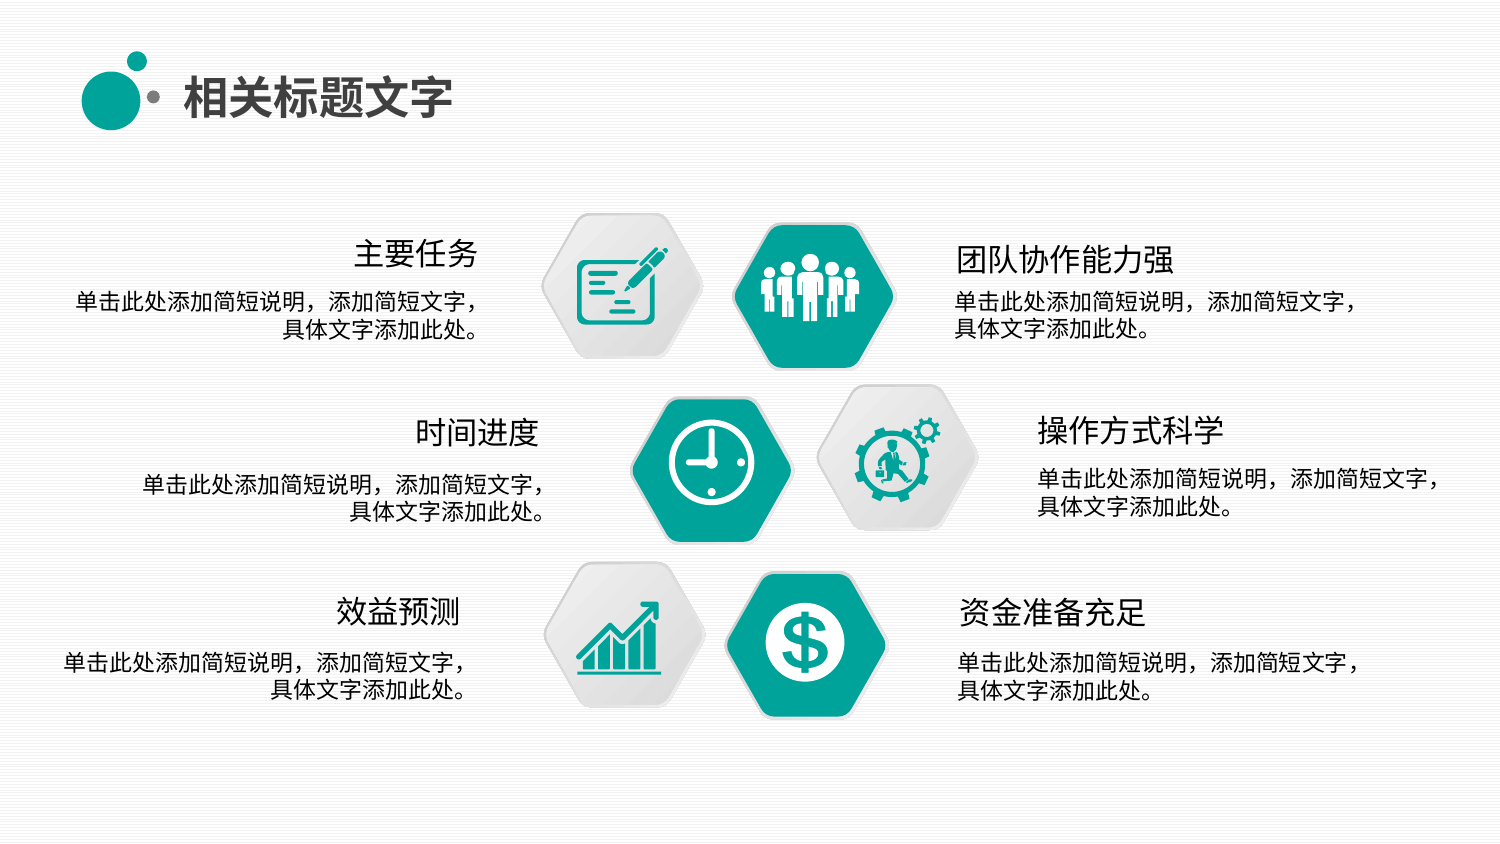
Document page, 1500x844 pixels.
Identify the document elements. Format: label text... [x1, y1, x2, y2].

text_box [541, 213, 704, 359]
text_box 单击此处添加简短说明，添加简短文字， 具体文字添加此处。 [942, 641, 1387, 712]
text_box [732, 222, 897, 371]
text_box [629, 396, 795, 545]
text_box 单击此处添加简短说明，添加简短文字， 具体文字添加此处。 [127, 462, 572, 533]
text_box 团队协作能力强 [941, 232, 1190, 280]
text_box 单击此处添加简短说明，添加简短文字， 具体文字添加此处。 [1023, 457, 1467, 528]
text_box 主要任务 [338, 227, 494, 280]
text_box 操作方式科学 [1022, 404, 1241, 457]
text_box 单击此处添加简短说明，添加简短文字， 具体文字添加此处。 [48, 640, 493, 711]
text_box 时间进度 [400, 406, 555, 459]
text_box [543, 561, 706, 708]
text_box 效益预测 [321, 585, 476, 638]
text_box 资金准备充足 [945, 585, 1163, 639]
text_box 单击此处添加简短说明，添加简短文字， 具体文字添加此处。 [939, 280, 1384, 350]
text_box 单击此处添加简短说明，添加简短文字， 具体文字添加此处。 [60, 280, 505, 351]
text_box 相关标题文字 [172, 63, 728, 129]
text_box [816, 384, 979, 531]
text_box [724, 571, 889, 720]
